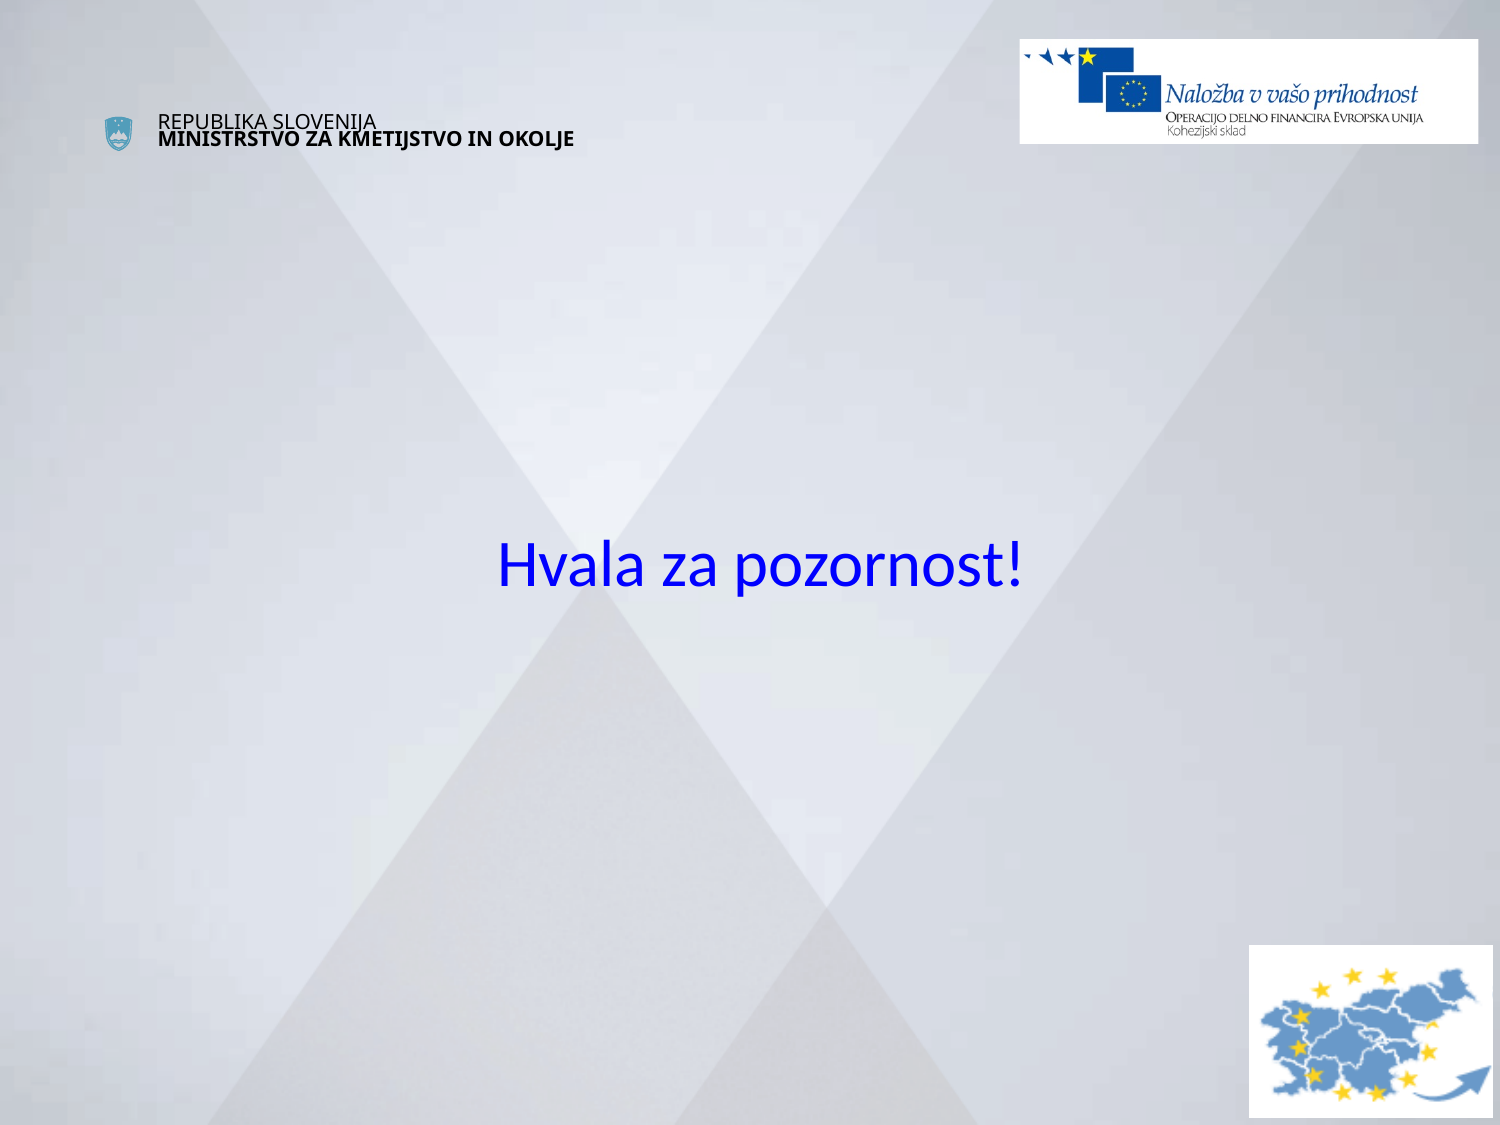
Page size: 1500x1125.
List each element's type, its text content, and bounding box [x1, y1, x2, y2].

text_box Hvala za pozornost! [53, 512, 1471, 633]
picture [0, 0, 1500, 1125]
